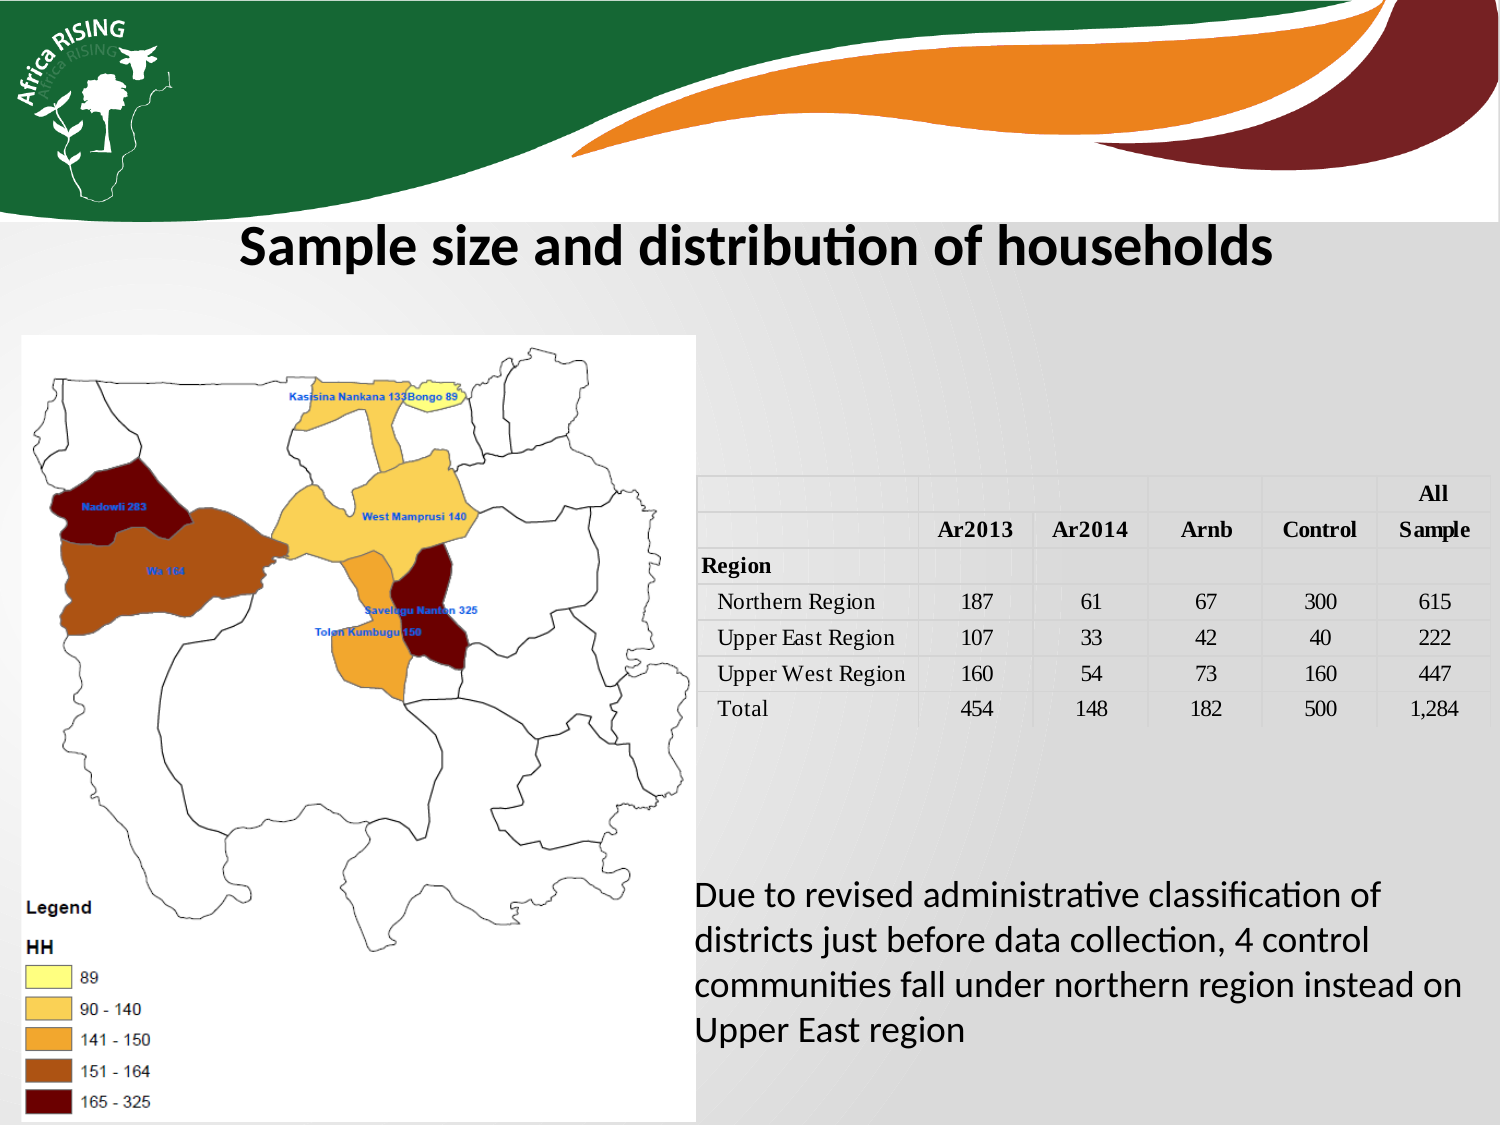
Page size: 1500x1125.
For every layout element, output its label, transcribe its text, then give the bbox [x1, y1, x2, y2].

list Sample size and distribution of households [47, 200, 1448, 313]
picture [0, 0, 1499, 222]
text_box Due to revised administrative classification of districts just before data collection, 4 control communities fall under northern region instead on Upper East region [707, 862, 1493, 1058]
picture [20, 334, 1493, 1123]
